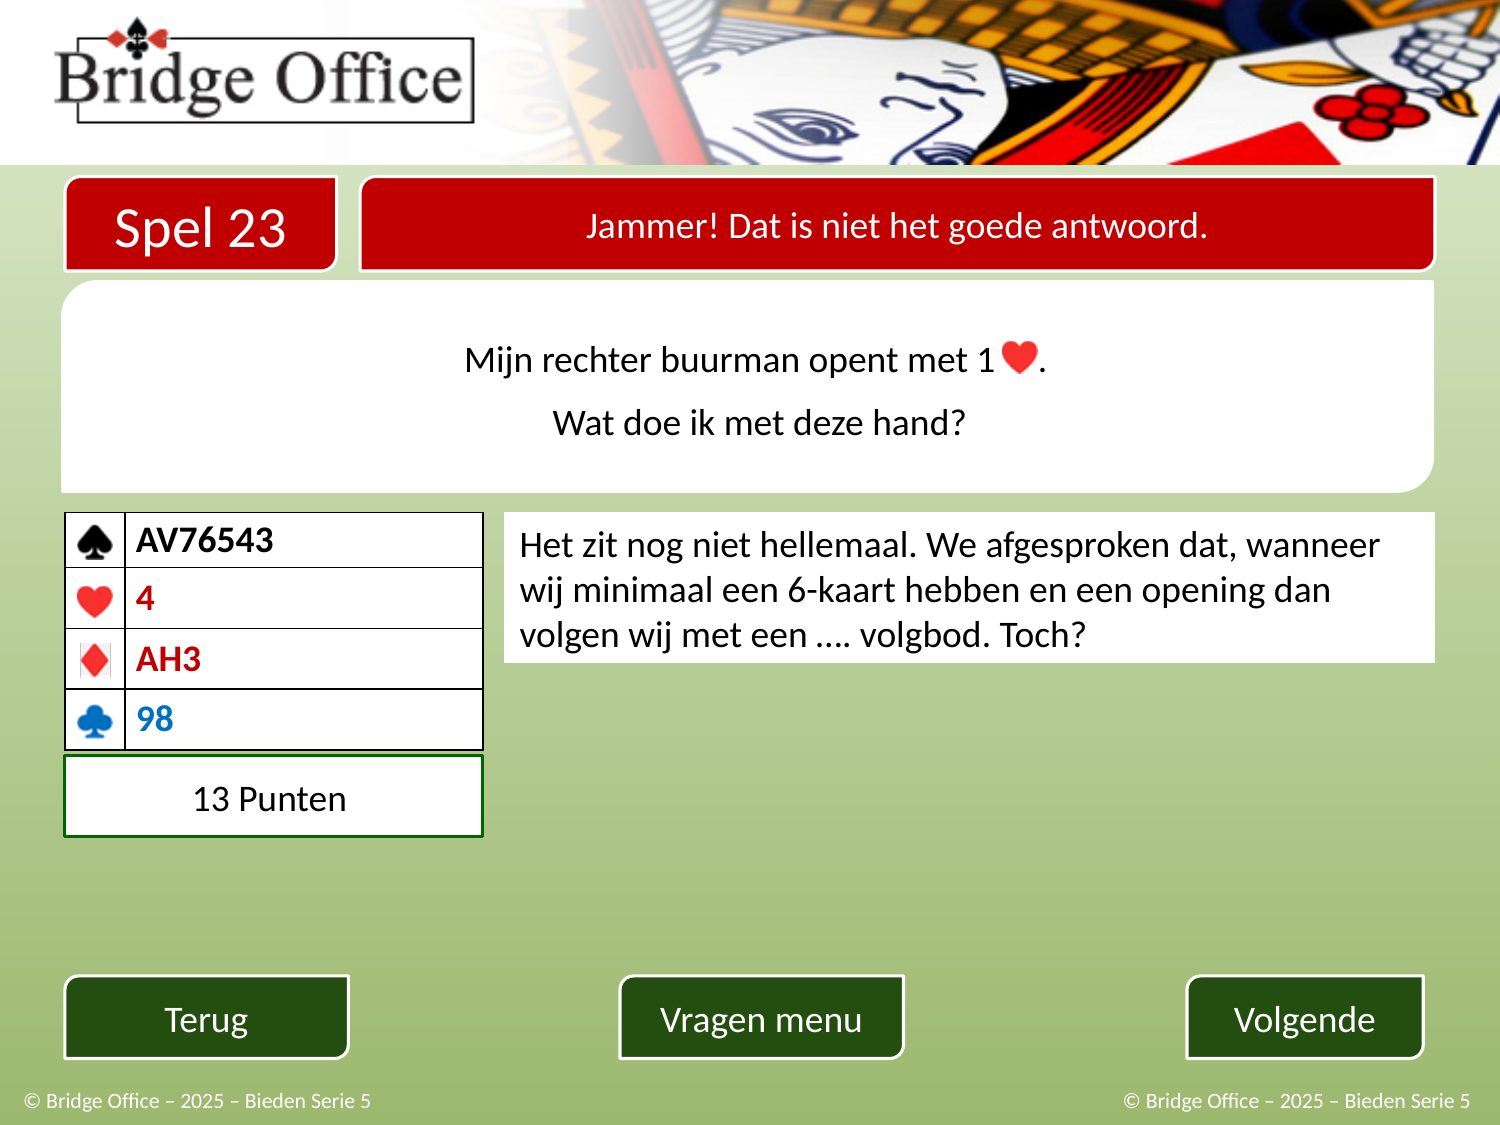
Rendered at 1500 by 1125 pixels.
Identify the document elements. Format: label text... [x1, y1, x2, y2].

text_box Wat doe ik met deze hand? [537, 390, 986, 451]
table_cell [66, 690, 124, 749]
text_box Jammer! Dat is niet het goede antwoord. [358, 178, 1437, 273]
text_box 13 Punten [63, 754, 484, 838]
table_header [66, 513, 124, 567]
text_box Terug [63, 974, 350, 1061]
table_cell [66, 568, 124, 628]
picture [77, 585, 114, 618]
picture [0, 0, 1500, 166]
picture [77, 643, 114, 679]
table_header AV76543 [126, 513, 482, 567]
text_box Spel 23 [63, 178, 339, 273]
picture [1001, 341, 1038, 374]
text_box Mijn rechter buurman opent met 1 . [449, 327, 1075, 388]
table_cell AH3 [126, 629, 482, 688]
text_box © Bridge Office – 2025 – Bieden Serie 5 [8, 1079, 393, 1121]
text_box Volgende [1185, 974, 1425, 1061]
table_cell 98 [126, 690, 482, 749]
text_box Het zit nog niet hellemaal. We afgesproken dat, wanneer wij minimaal een 6-kaart hebben en een opening dan volgen wij met een …. volgbod. Toch? [504, 512, 1435, 663]
table_cell 4 [126, 568, 482, 628]
picture [77, 703, 114, 740]
table_cell [66, 629, 124, 688]
picture [77, 524, 114, 561]
text_box Vragen menu [618, 974, 906, 1061]
text_box © Bridge Office – 2025 – Bieden Serie 5 [1107, 1079, 1500, 1121]
text_box [61, 280, 1435, 493]
